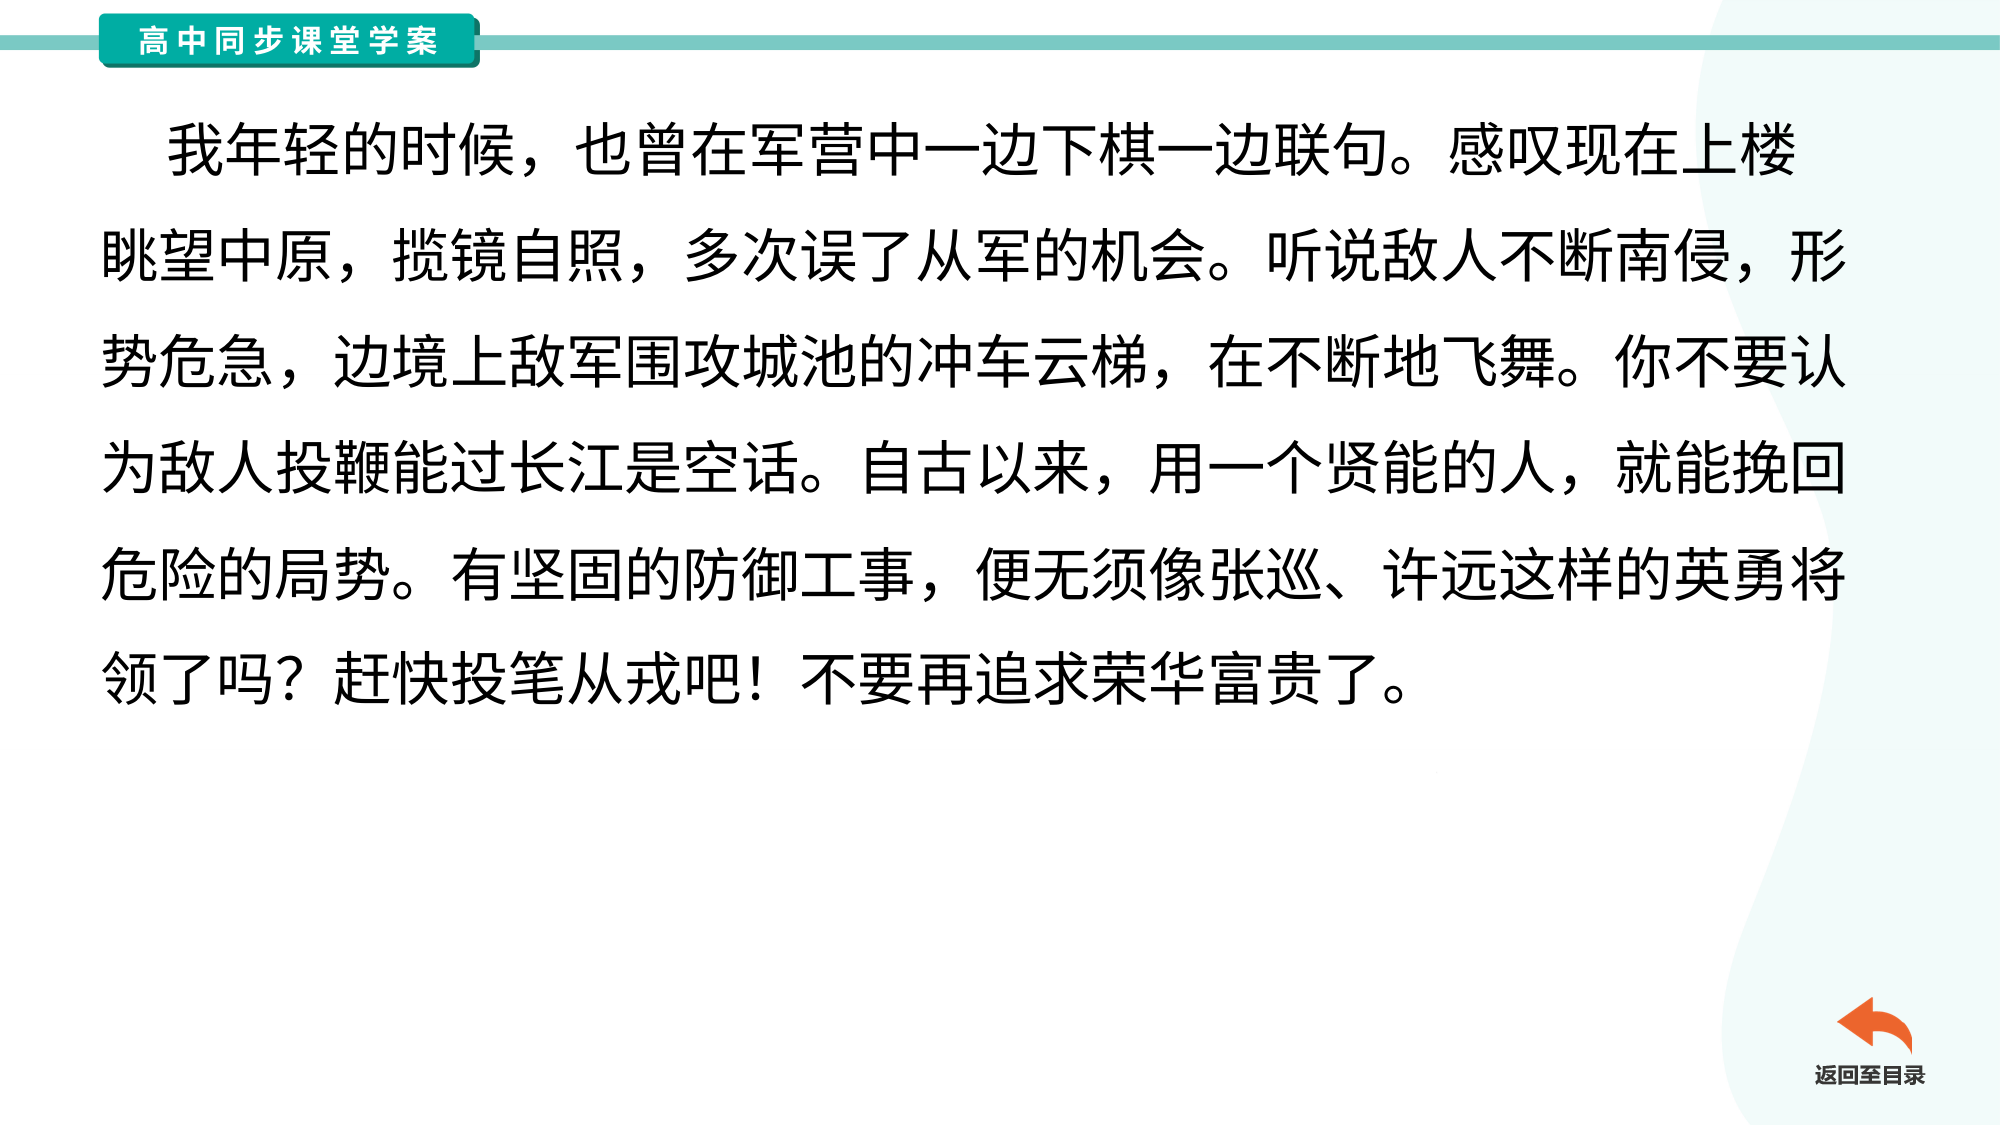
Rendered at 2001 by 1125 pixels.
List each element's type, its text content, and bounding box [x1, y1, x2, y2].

text_box 我年轻的时候，也曾在军营中一边下棋一边联句。感叹现在上楼 眺望中原，揽镜自照，多次误了从军的机会。听说敌人不断南侵，形 势危急，边境上敌军围攻城池的冲车云梯，在不断地飞舞。你不要认 为敌人投鞭能过长江是空话。自古以来，用一个贤能的人，就能挽回 危险的局势。有坚固的防御工事，便无须像张巡、许远这样的英勇将 领了吗？赶快投笔从戎吧！不要再追求荣华富贵了。#1.2 [100, 76, 1899, 700]
picture [0, 0, 2000, 1125]
